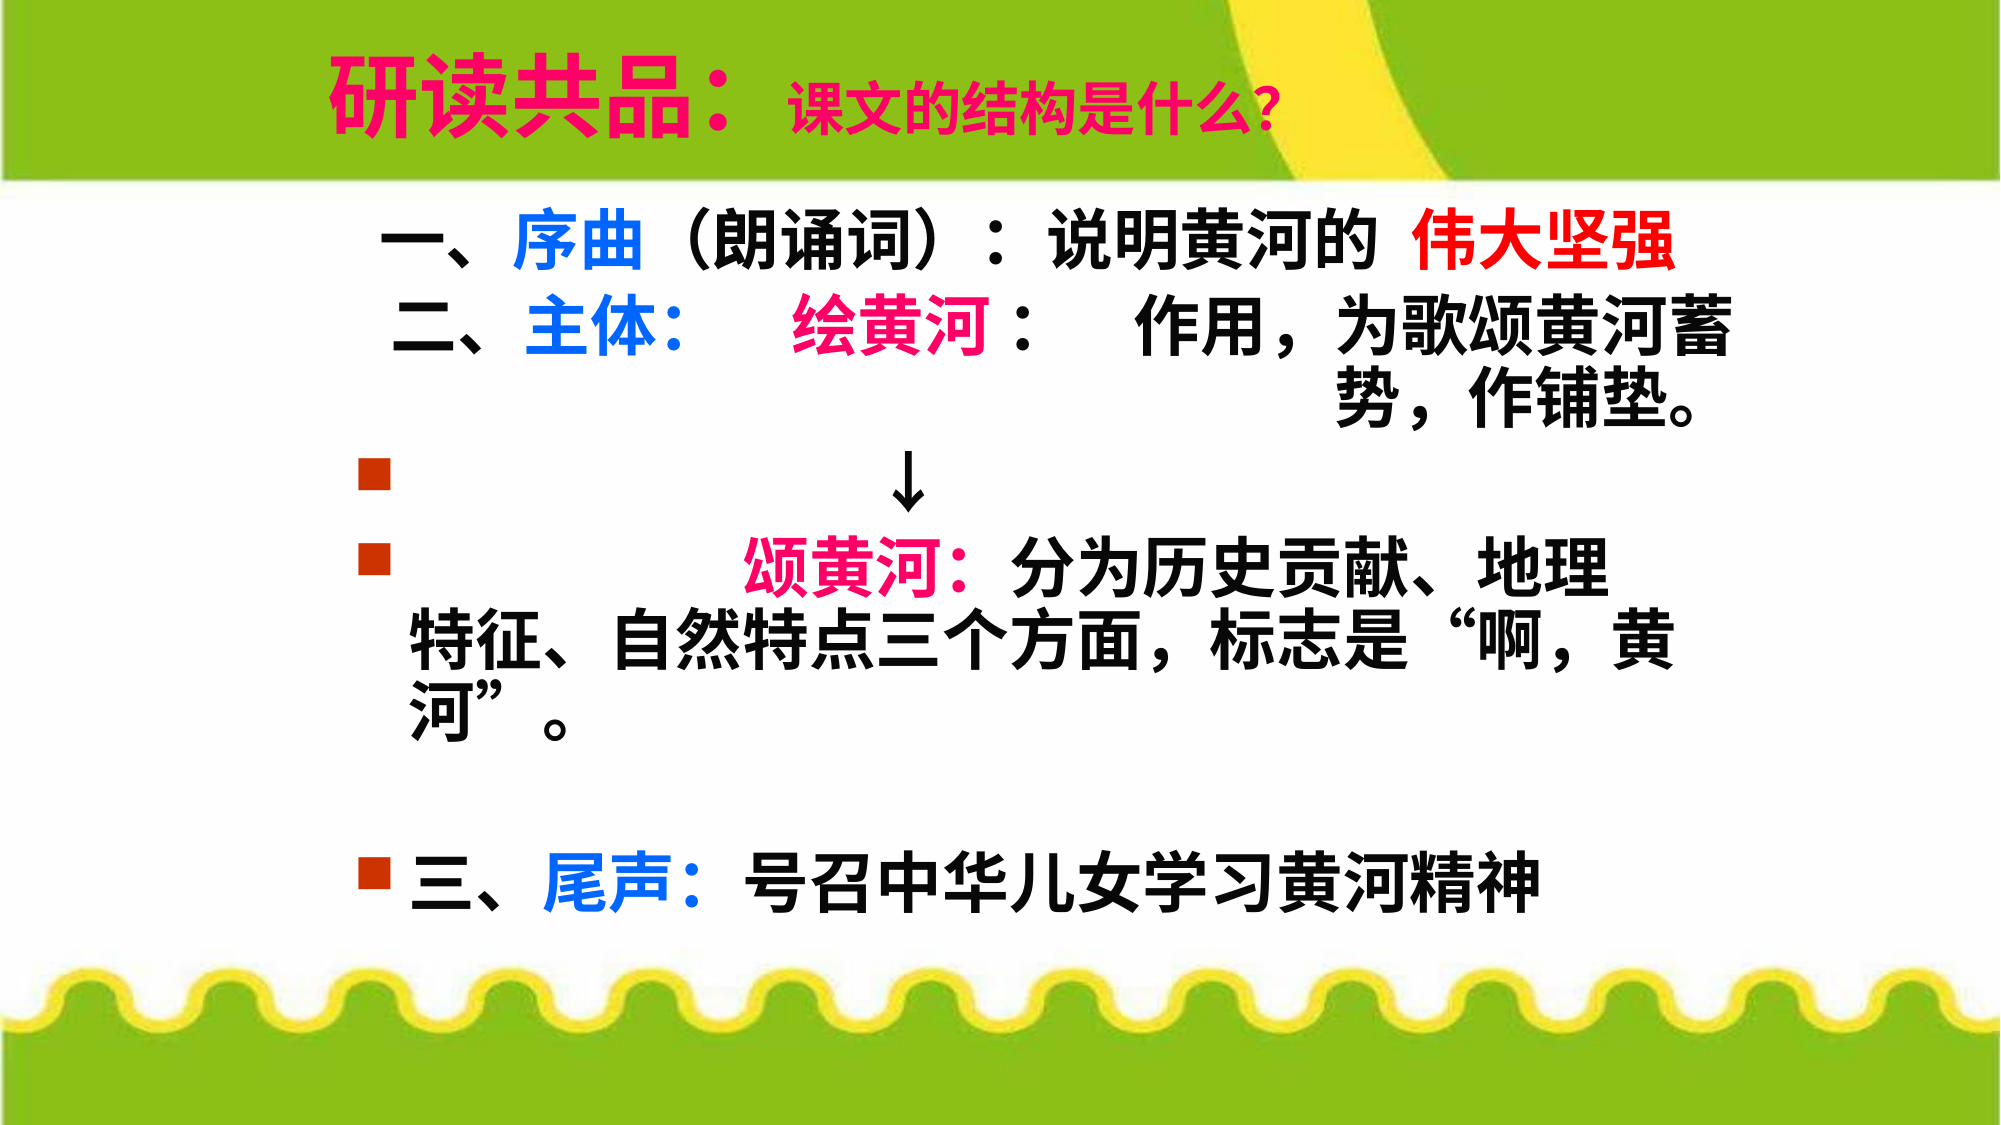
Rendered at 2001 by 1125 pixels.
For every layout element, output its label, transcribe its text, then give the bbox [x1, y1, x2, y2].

title 研读共品：课文的结构是什么？ [249, 0, 1525, 188]
list 一、序曲（朗诵词）：说明黄河的 伟大坚强 二、主体： 绘黄河 ： 作用，为歌颂黄河蓄势，作铺垫。 ↓ 颂黄河：分为历史贡献、地理 特征、自然特点三个方面，标志是“啊，黄河”。 三、尾声：号召中华儿女学习黄河精神 [337, 200, 1750, 1000]
picture [0, 0, 2001, 1125]
